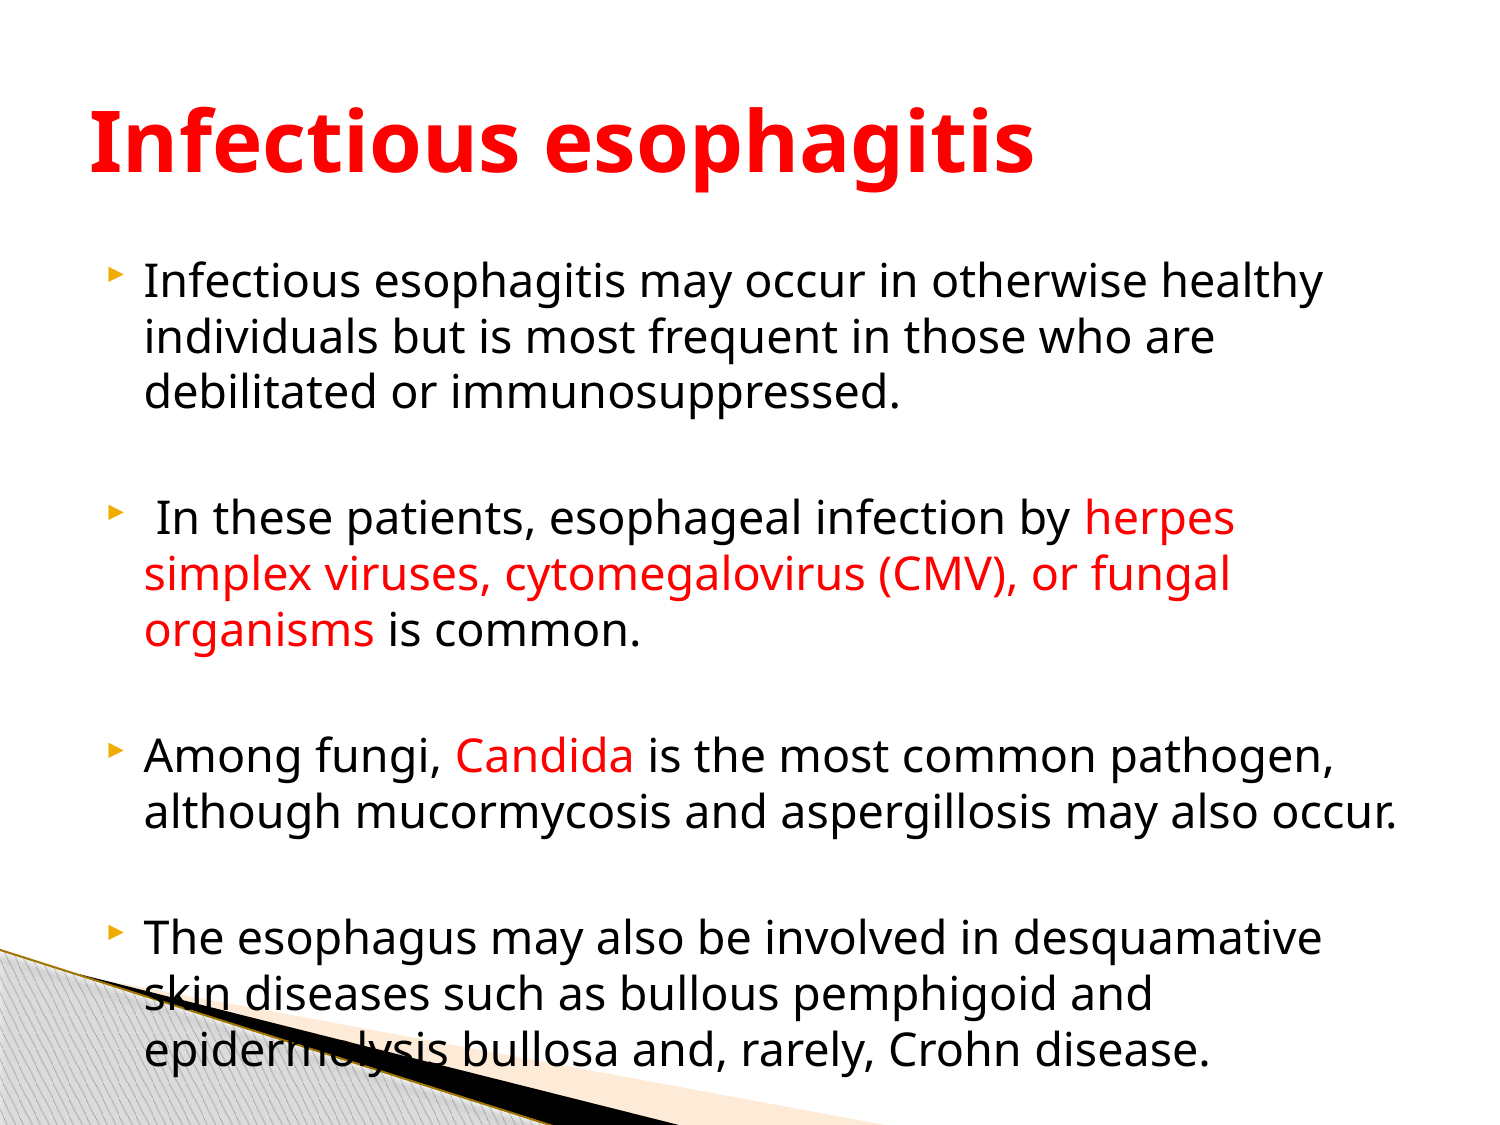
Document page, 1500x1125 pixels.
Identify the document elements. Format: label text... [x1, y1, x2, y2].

title Infectious esophagitis [75, 45, 1425, 233]
list Infectious esophagitis may occur in otherwise healthy individuals but is most frequent in those who are debilitated or immunosuppressed. In these patients, esophageal infection by herpes simplex viruses, cytomegalovirus (CMV), or fungal organisms is common. Among fungi, Candida is the most common pathogen, although mucormycosis and aspergillosis may also occur. The esophagus may also be involved in desquamative skin diseases such as bullous pemphigoid and epidermolysis bullosa and, rarely, Crohn disease. [75, 243, 1425, 1125]
